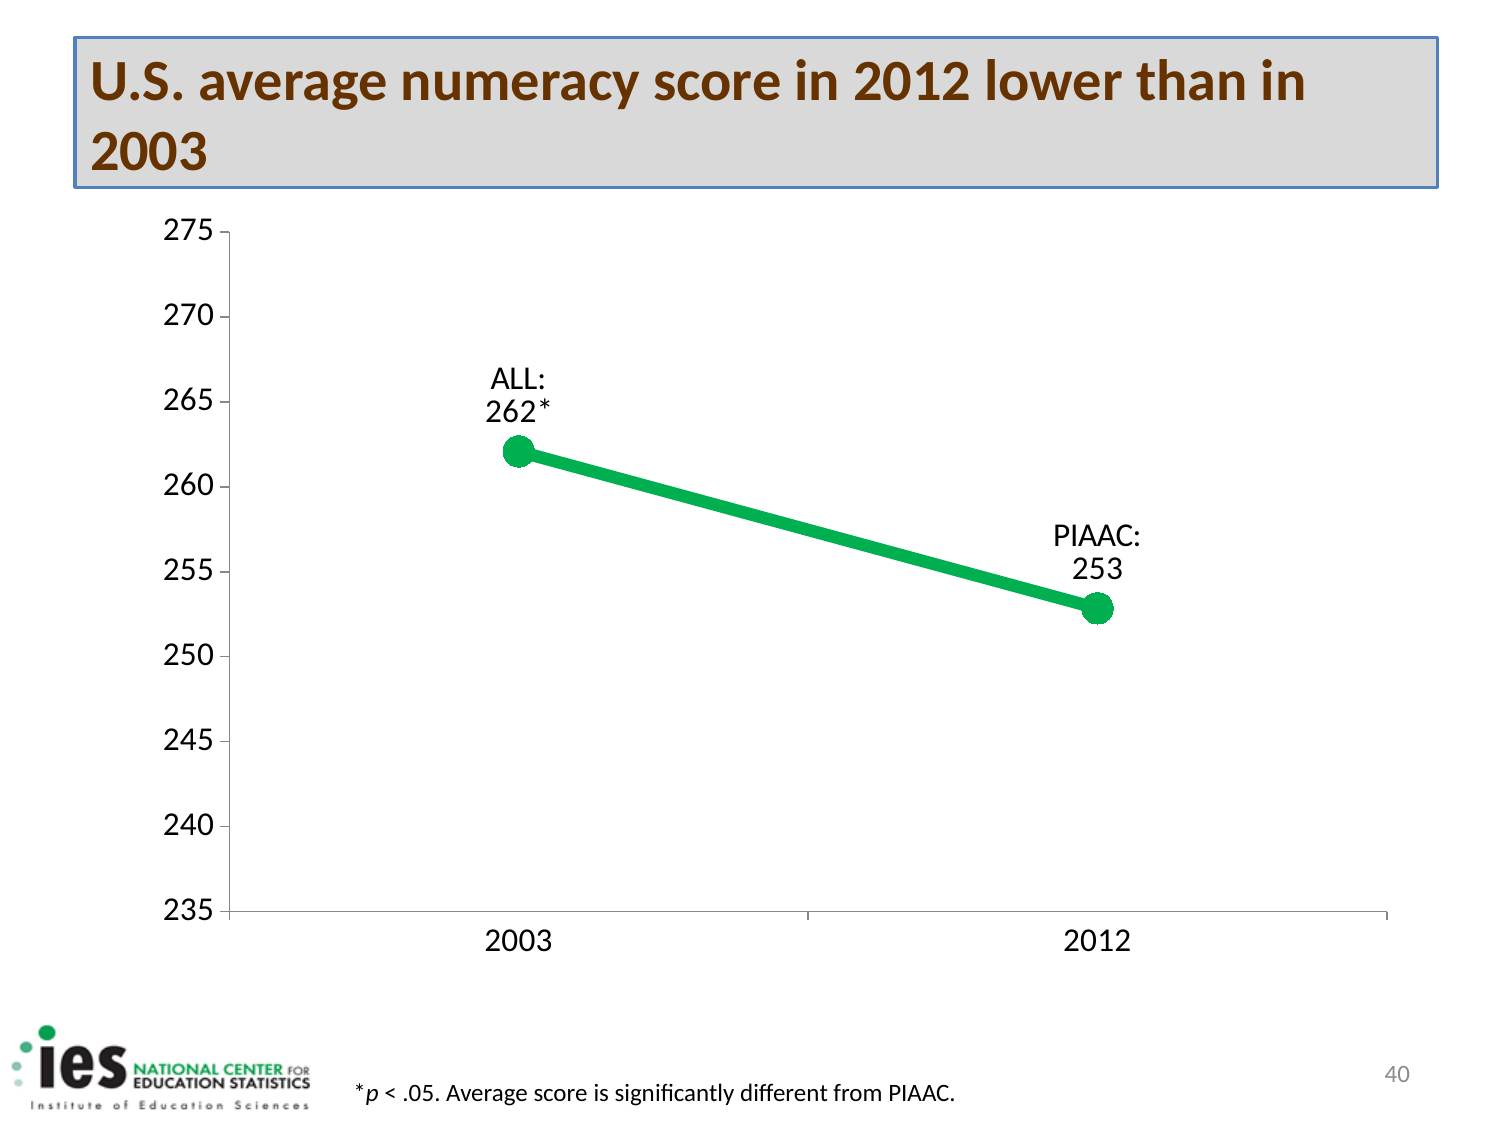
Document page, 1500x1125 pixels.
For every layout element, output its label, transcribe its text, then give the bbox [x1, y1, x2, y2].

slide_number 40 [1074, 1042, 1425, 1103]
title U.S. average numeracy score in 2012 lower than in 2003 [75, 37, 1438, 188]
chart [137, 199, 1413, 975]
picture [0, 1011, 337, 1125]
text_box *p < .05. Average score is significantly different from PIAAC. [341, 1069, 1289, 1114]
